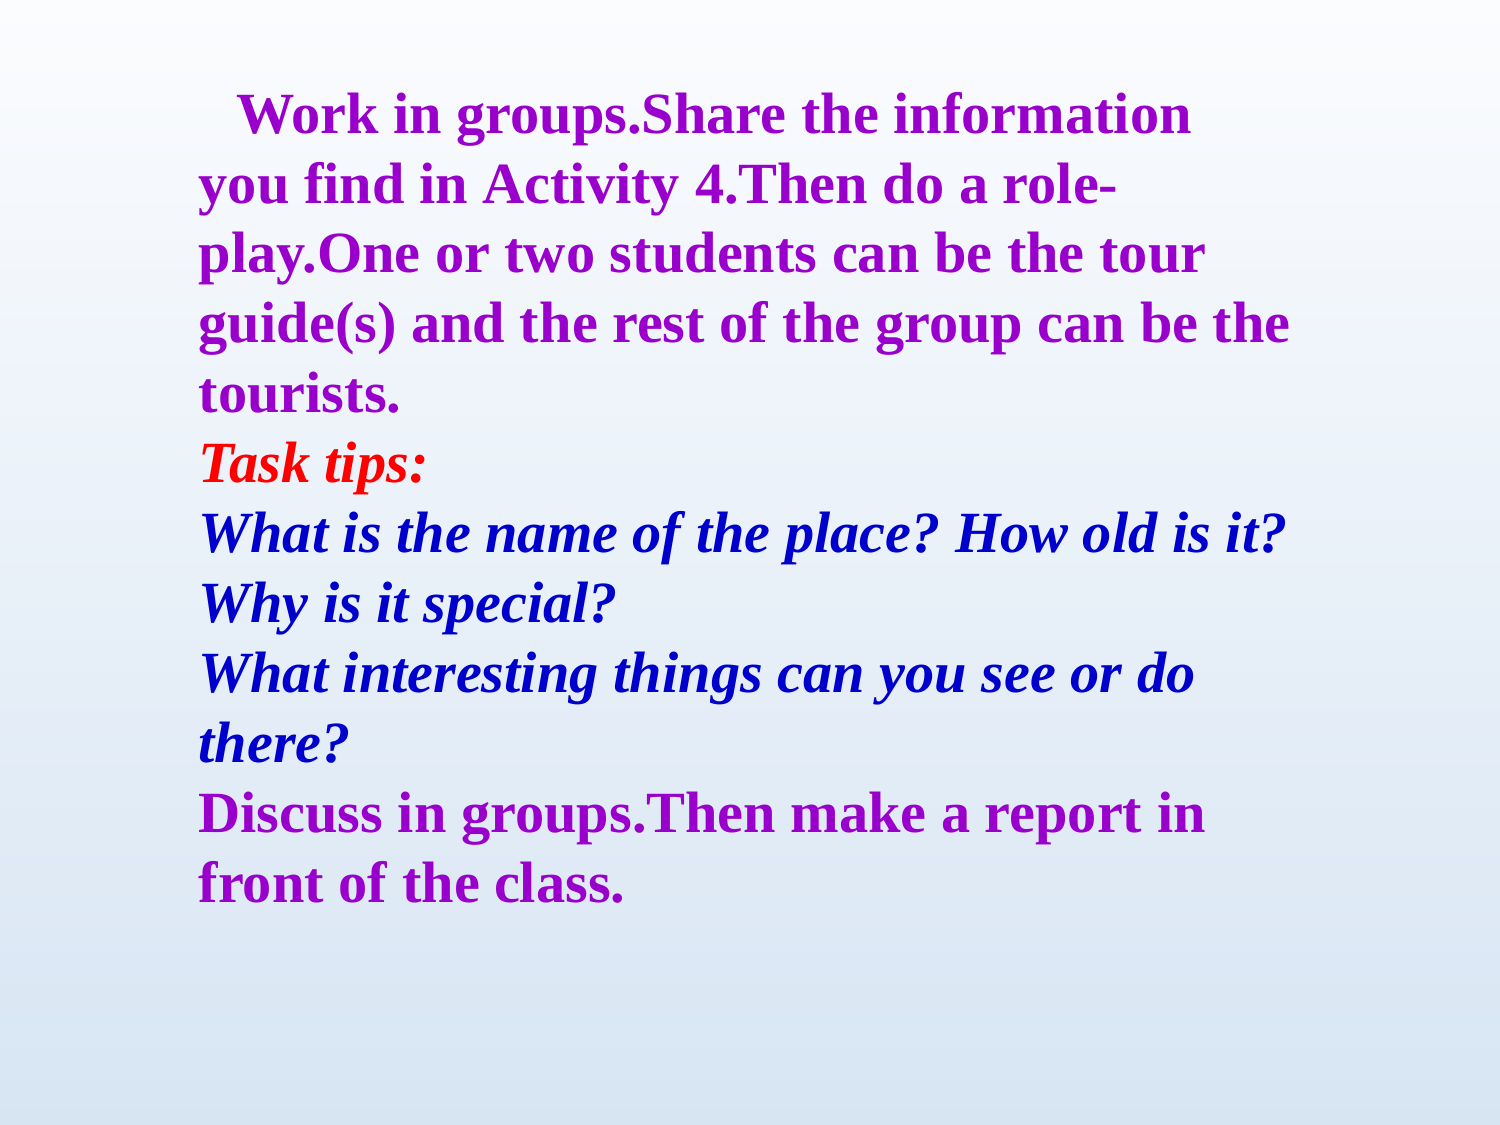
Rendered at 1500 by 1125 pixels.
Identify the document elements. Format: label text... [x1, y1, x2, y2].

text_box Work in groups.Share the information you find in Activity 4.Then do a role-play.One or two students can be the tour guide(s) and the rest of the group can be the tourists. Task tips: What is the name of the place? How old is it? Why is it special? What interesting things can you see or do there? Discuss in groups.Then make a report in front of the class. [183, 67, 1307, 922]
